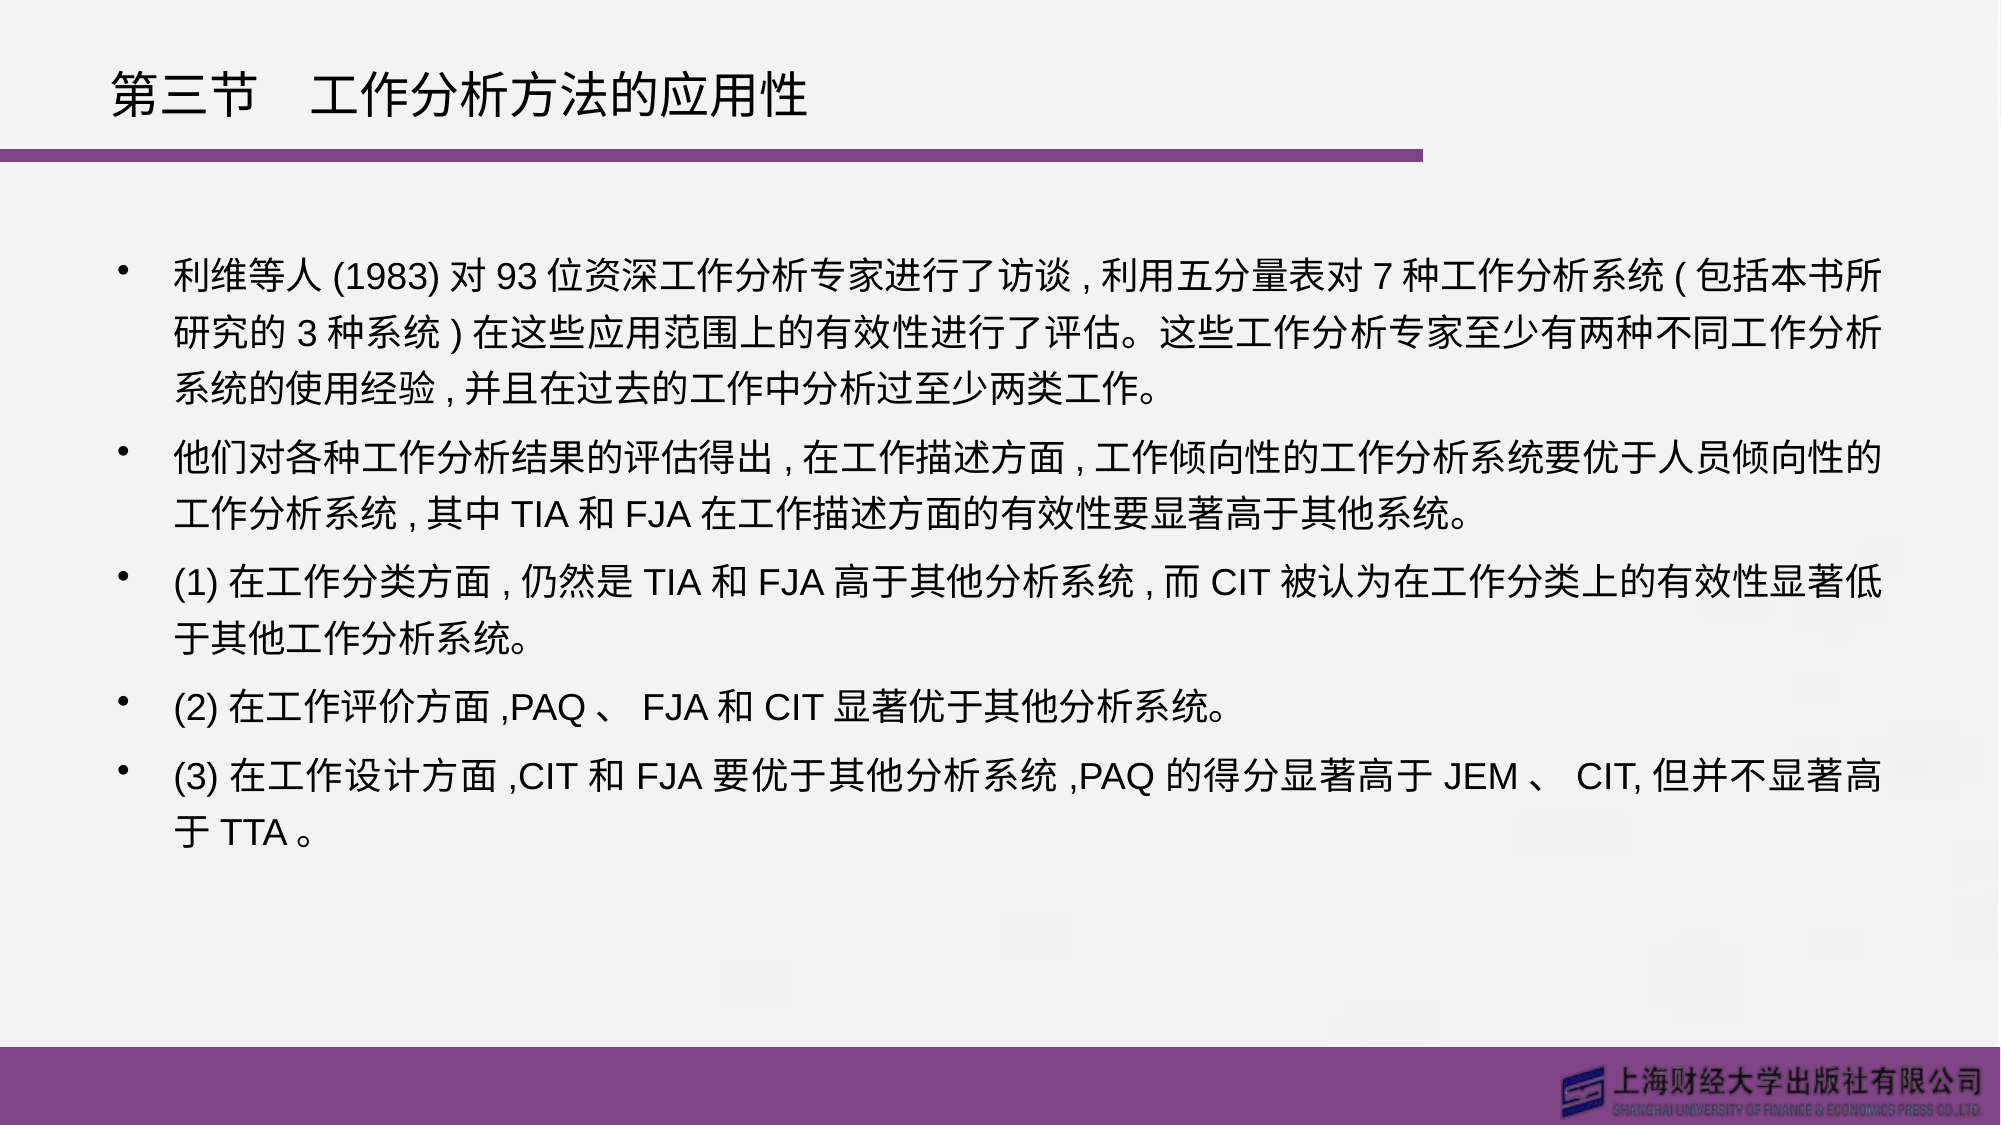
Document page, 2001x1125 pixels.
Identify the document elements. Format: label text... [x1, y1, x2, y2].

list 利维等人(1983)对93位资深工作分析专家进行了访谈,利用五分量表对7种工作分析系统(包括本书所研究的3种系统)在这些应用范围上的有效性进行了评估。这些工作分析专家至少有两种不同工作分析系统的使用经验,并且在过去的工作中分析过至少两类工作。 他们对各种工作分析结果的评估得出,在工作描述方面,工作倾向性的工作分析系统要优于人员倾向性的工作分析系统,其中TIA和FJA在工作描述方面的有效性要显著高于其他系统。 (1)在工作分类方面,仍然是TIA和FJA高于其他分析系统,而CIT被认为在工作分类上的有效性显著低于其他工作分析系统。 (2)在工作评价方面,PAQ、FJA和CIT显著优于其他分析系统。 (3)在工作设计方面,CIT和FJA要优于其他分析系统,PAQ的得分显著高于JEM、CIT,但并不显著高于TTA。 [102, 233, 1898, 1032]
title 第三节 工作分析方法的应用性 [94, 42, 1451, 146]
picture [0, 0, 2001, 1125]
